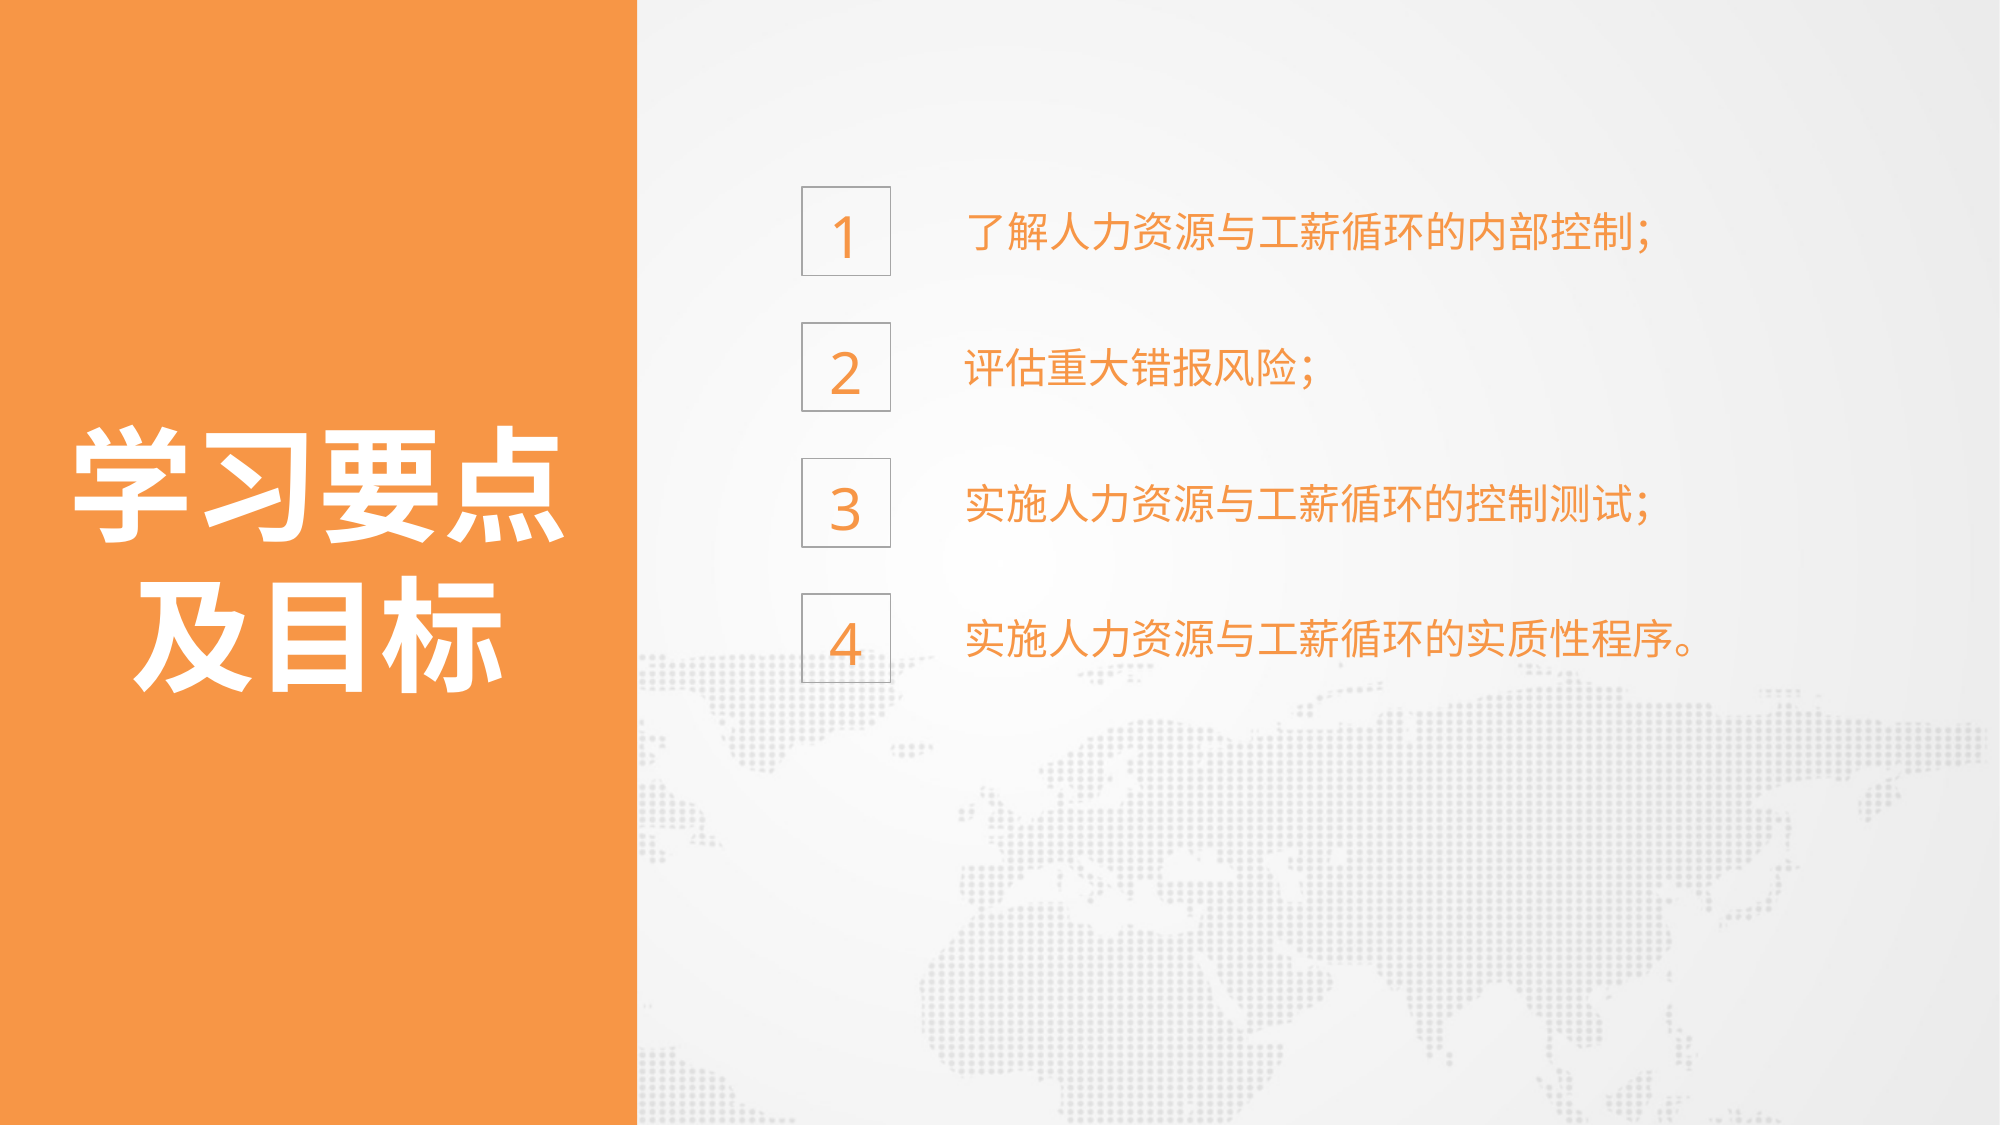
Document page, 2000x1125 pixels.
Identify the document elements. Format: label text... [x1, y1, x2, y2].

text_box 学习要点 及目标 [0, 400, 638, 716]
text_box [801, 458, 1693, 551]
picture [639, 0, 2000, 1125]
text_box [801, 593, 1735, 686]
text_box [0, 0, 639, 1125]
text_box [801, 186, 1705, 279]
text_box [801, 322, 1357, 415]
